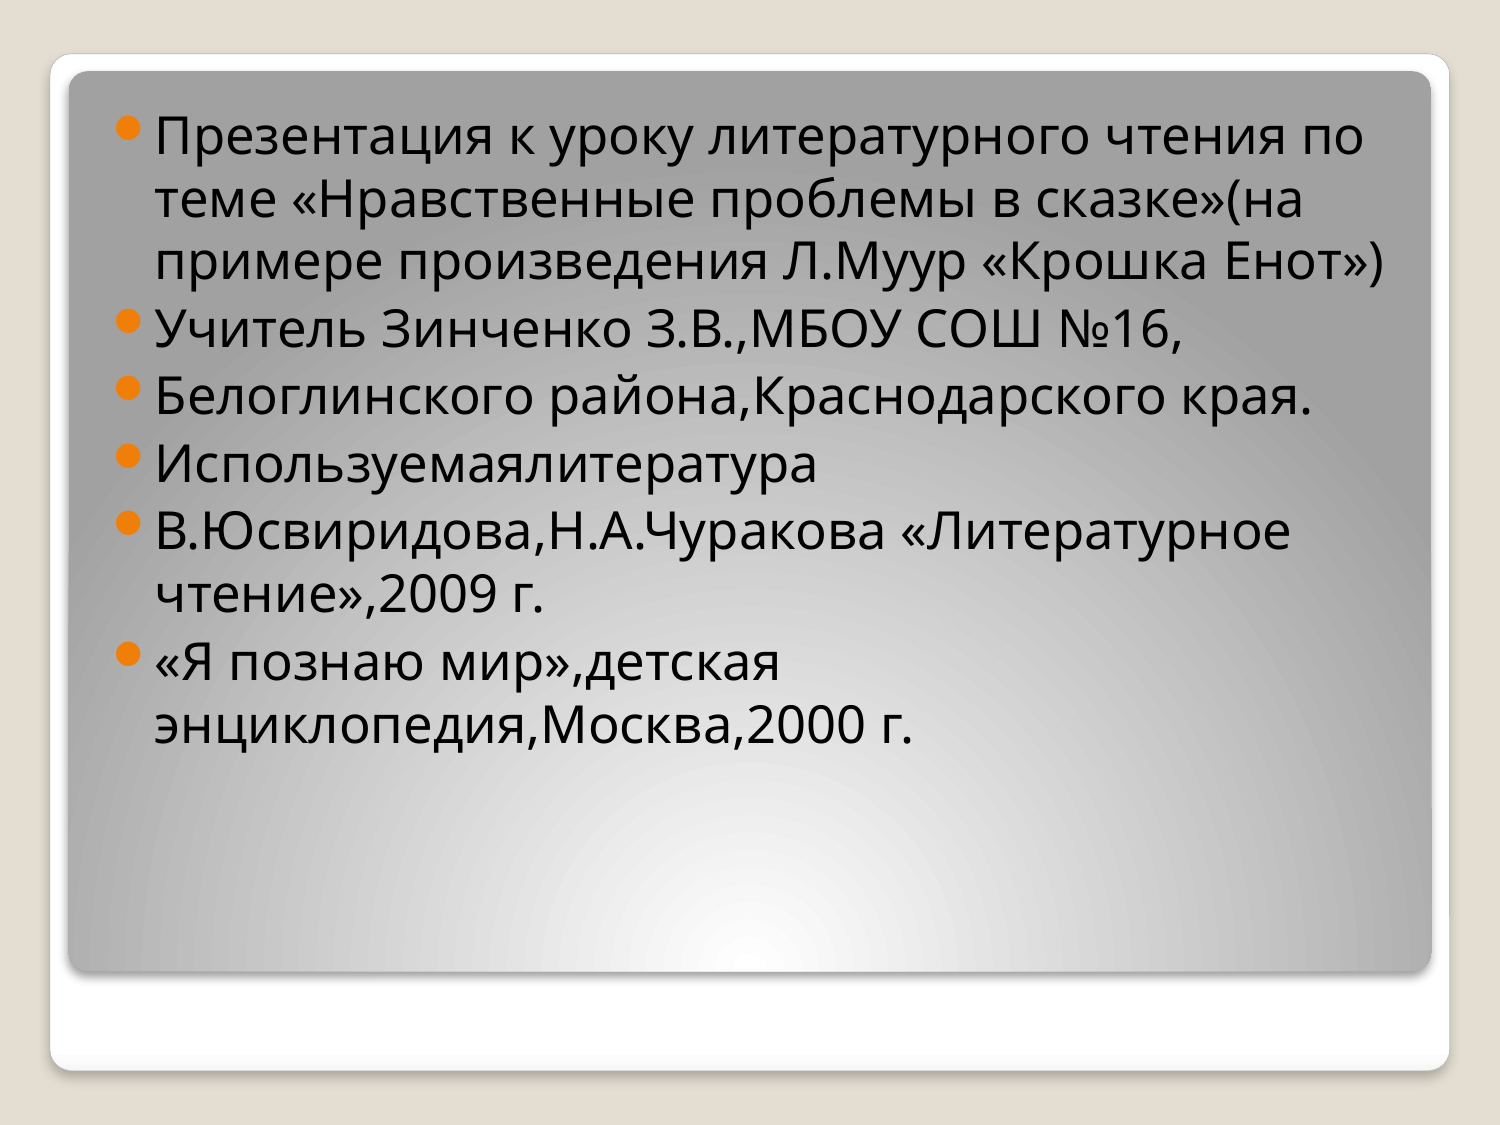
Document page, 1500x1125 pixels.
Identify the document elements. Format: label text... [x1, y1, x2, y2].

list Презентация к уроку литературного чтения по теме «Нравственные проблемы в сказке»(на примере произведения Л.Муур «Крошка Енот») Учитель Зинченко З.В.,МБОУ СОШ №16, Белоглинского района,Краснодарского края. Используемаялитература В.Юсвиридова,Н.А.Чуракова «Литературное чтение»,2009 г. «Я познаю мир»,детская энциклопедия,Москва,2000 г. [82, 86, 1426, 775]
